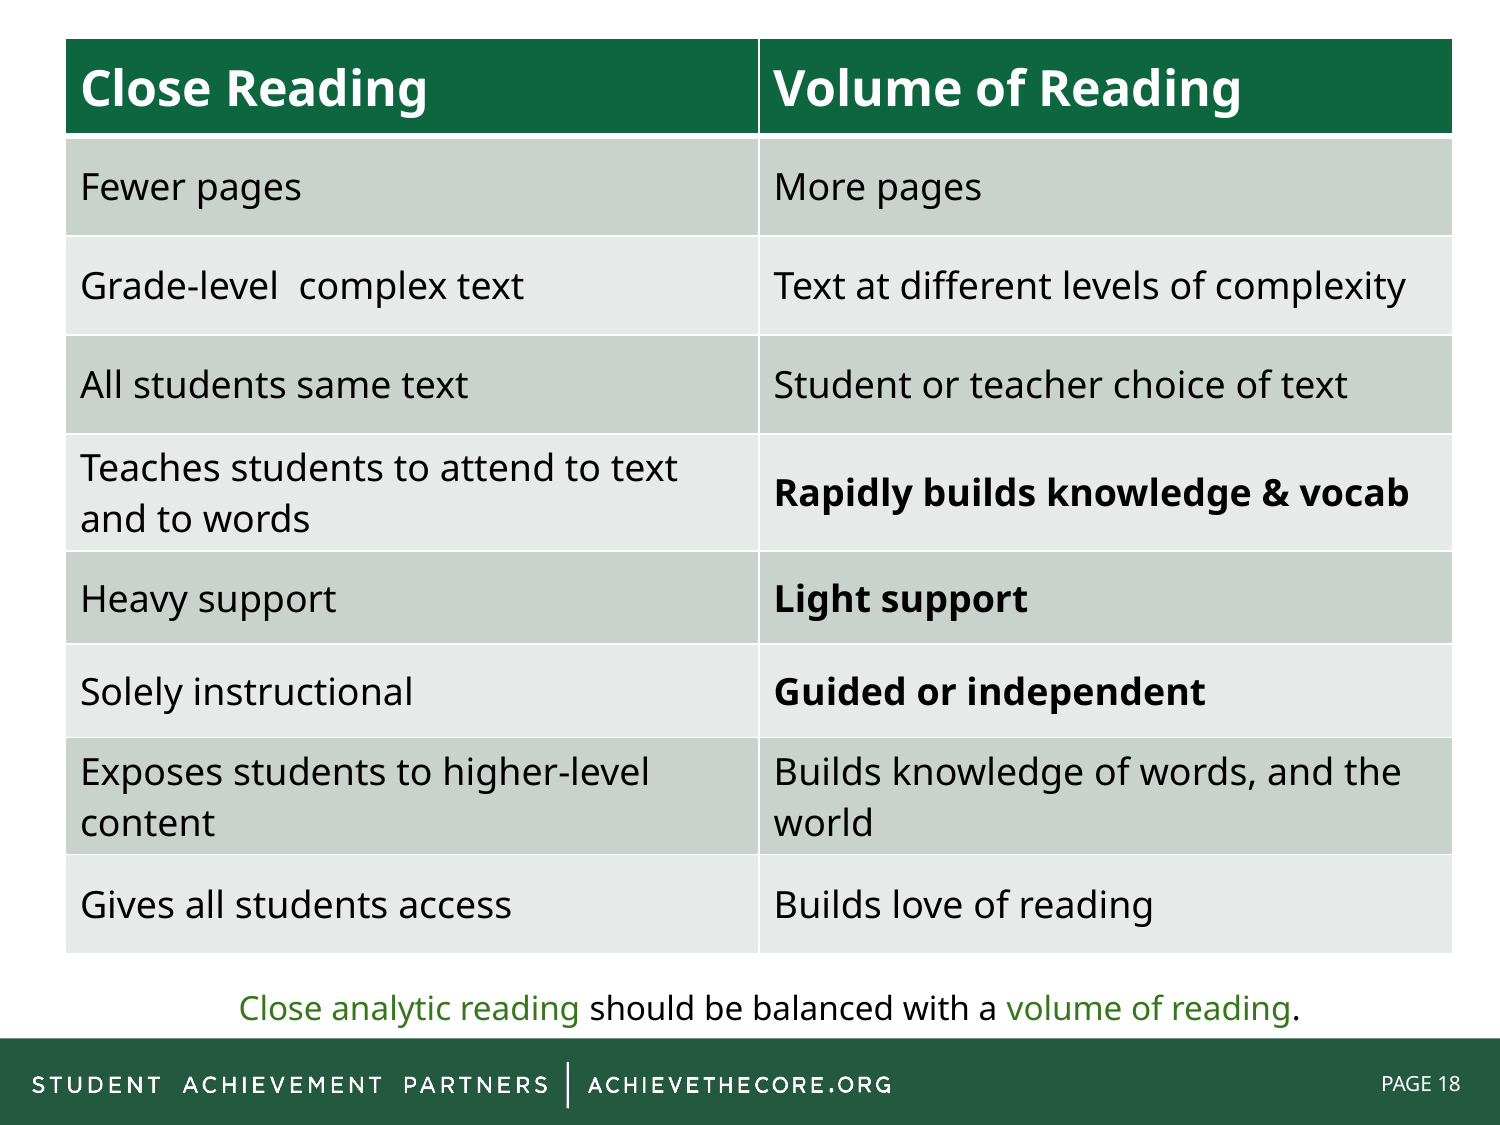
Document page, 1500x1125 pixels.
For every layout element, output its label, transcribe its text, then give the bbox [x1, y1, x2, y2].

table_cell Heavy support [66, 552, 758, 643]
table_cell Grade-level complex text [66, 237, 758, 334]
table_cell Light support [760, 552, 1452, 643]
table_cell More pages [760, 139, 1452, 235]
table_cell Gives all students access [66, 855, 758, 953]
table_cell Fewer pages [66, 139, 758, 235]
table_cell Exposes students to higher-level content [66, 738, 758, 854]
table_header Close Reading [66, 39, 758, 133]
table_cell All students same text [66, 336, 758, 433]
table_cell Text at different levels of complexity [760, 237, 1452, 334]
table_cell Guided or independent [760, 645, 1452, 737]
table_cell Rapidly builds knowledge & vocab [760, 435, 1452, 550]
table_cell Teaches students to attend to text and to words [66, 435, 758, 550]
table_cell Builds knowledge of words, and the world [760, 738, 1452, 854]
text_box Close analytic reading should be balanced with a volume of reading. [75, 972, 1464, 1125]
table_cell Solely instructional [66, 645, 758, 737]
table_cell Builds love of reading [760, 855, 1452, 953]
table_cell Student or teacher choice of text [760, 336, 1452, 433]
table_header Volume of Reading [760, 39, 1452, 133]
picture [12, 1055, 75, 1112]
